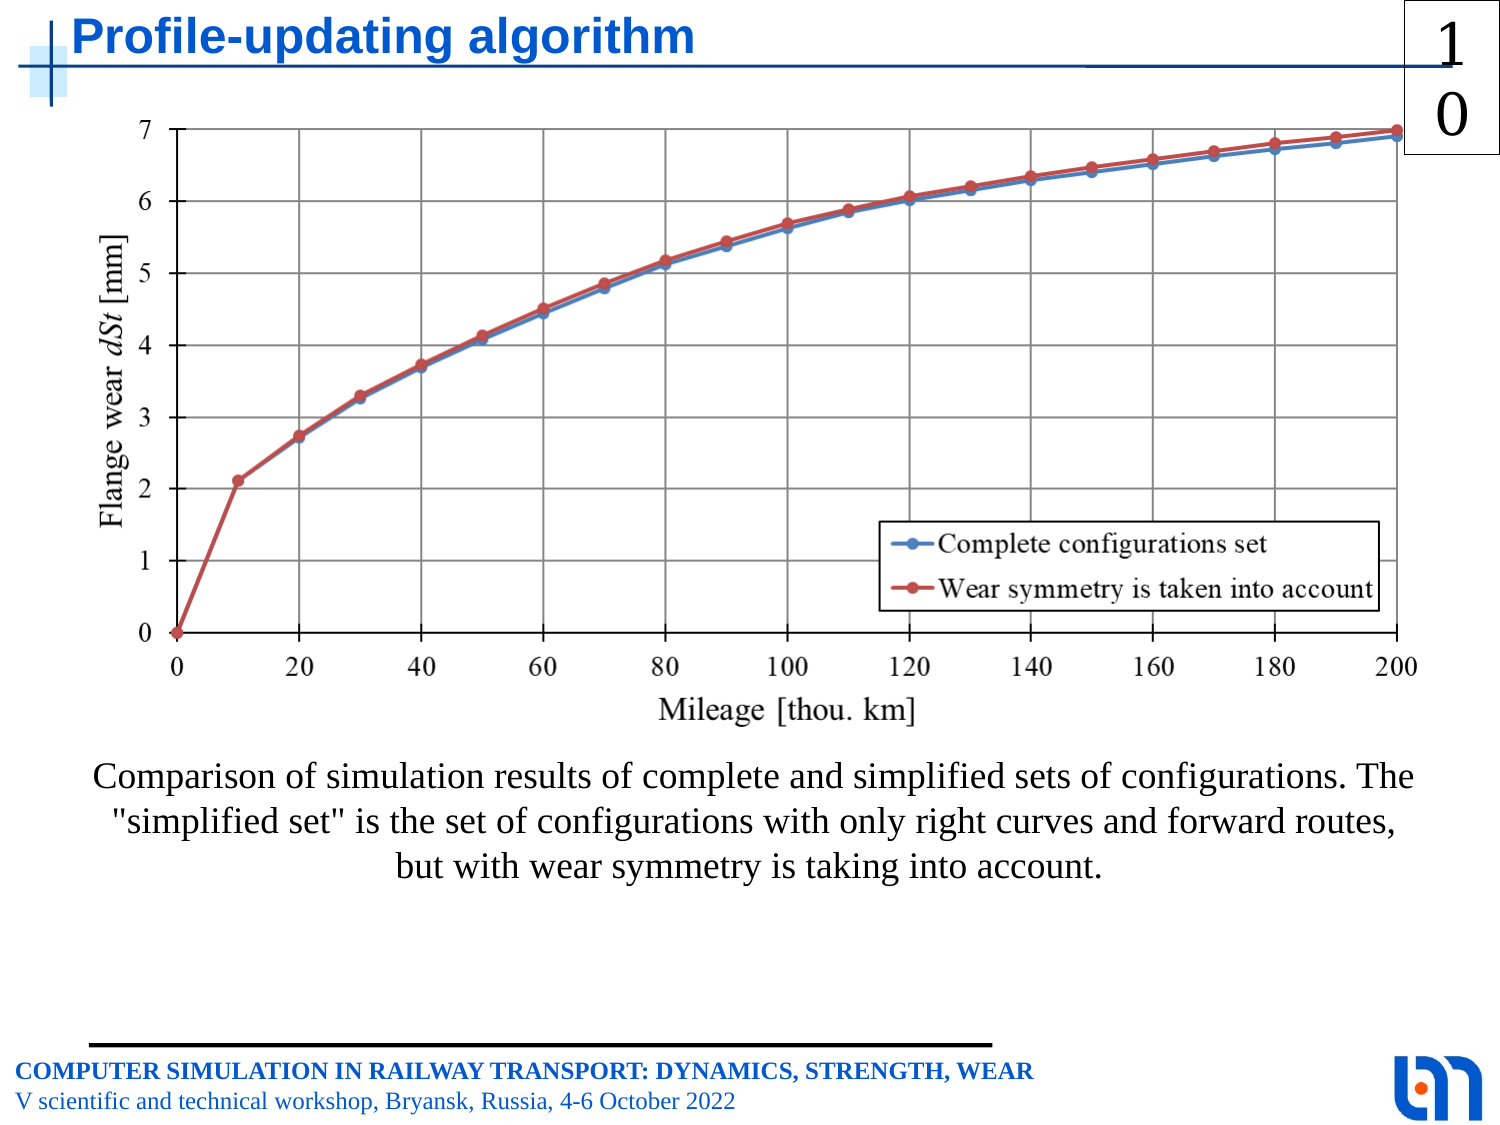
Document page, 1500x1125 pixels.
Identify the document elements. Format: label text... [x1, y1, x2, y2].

title Profile-updating algorithm [70, 0, 1404, 64]
picture [1391, 1052, 1485, 1123]
text_box 10 [1404, 0, 1500, 155]
picture [67, 102, 1442, 735]
text_box Comparison of simulation results of complete and simplified sets of configurations. The "simplified set" is the set of configurations with only right curves and forward routes, but with wear symmetry is taking into account. [71, 743, 1439, 894]
